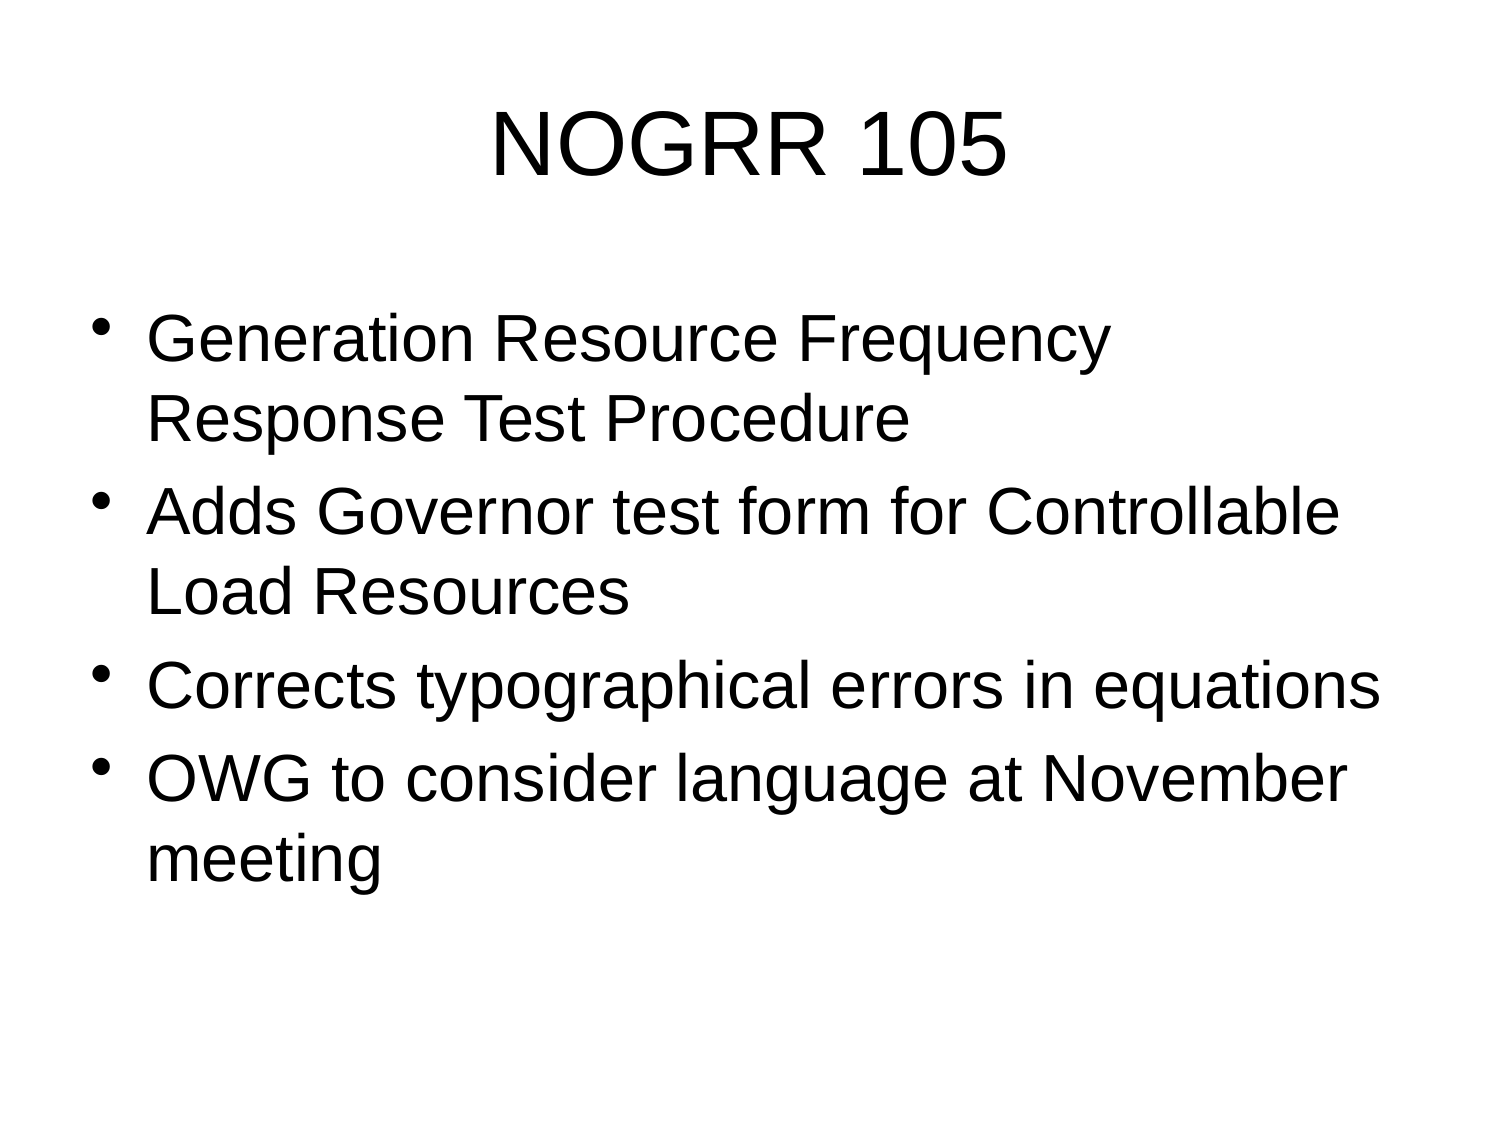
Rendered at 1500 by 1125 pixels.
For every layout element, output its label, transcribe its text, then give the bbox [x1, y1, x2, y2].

title NOGRR 105 [74, 44, 1426, 233]
list Generation Resource Frequency Response Test Procedure Adds Governor test form for Controllable Load Resources Corrects typographical errors in equations OWG to consider language at November meeting [74, 287, 1426, 1076]
